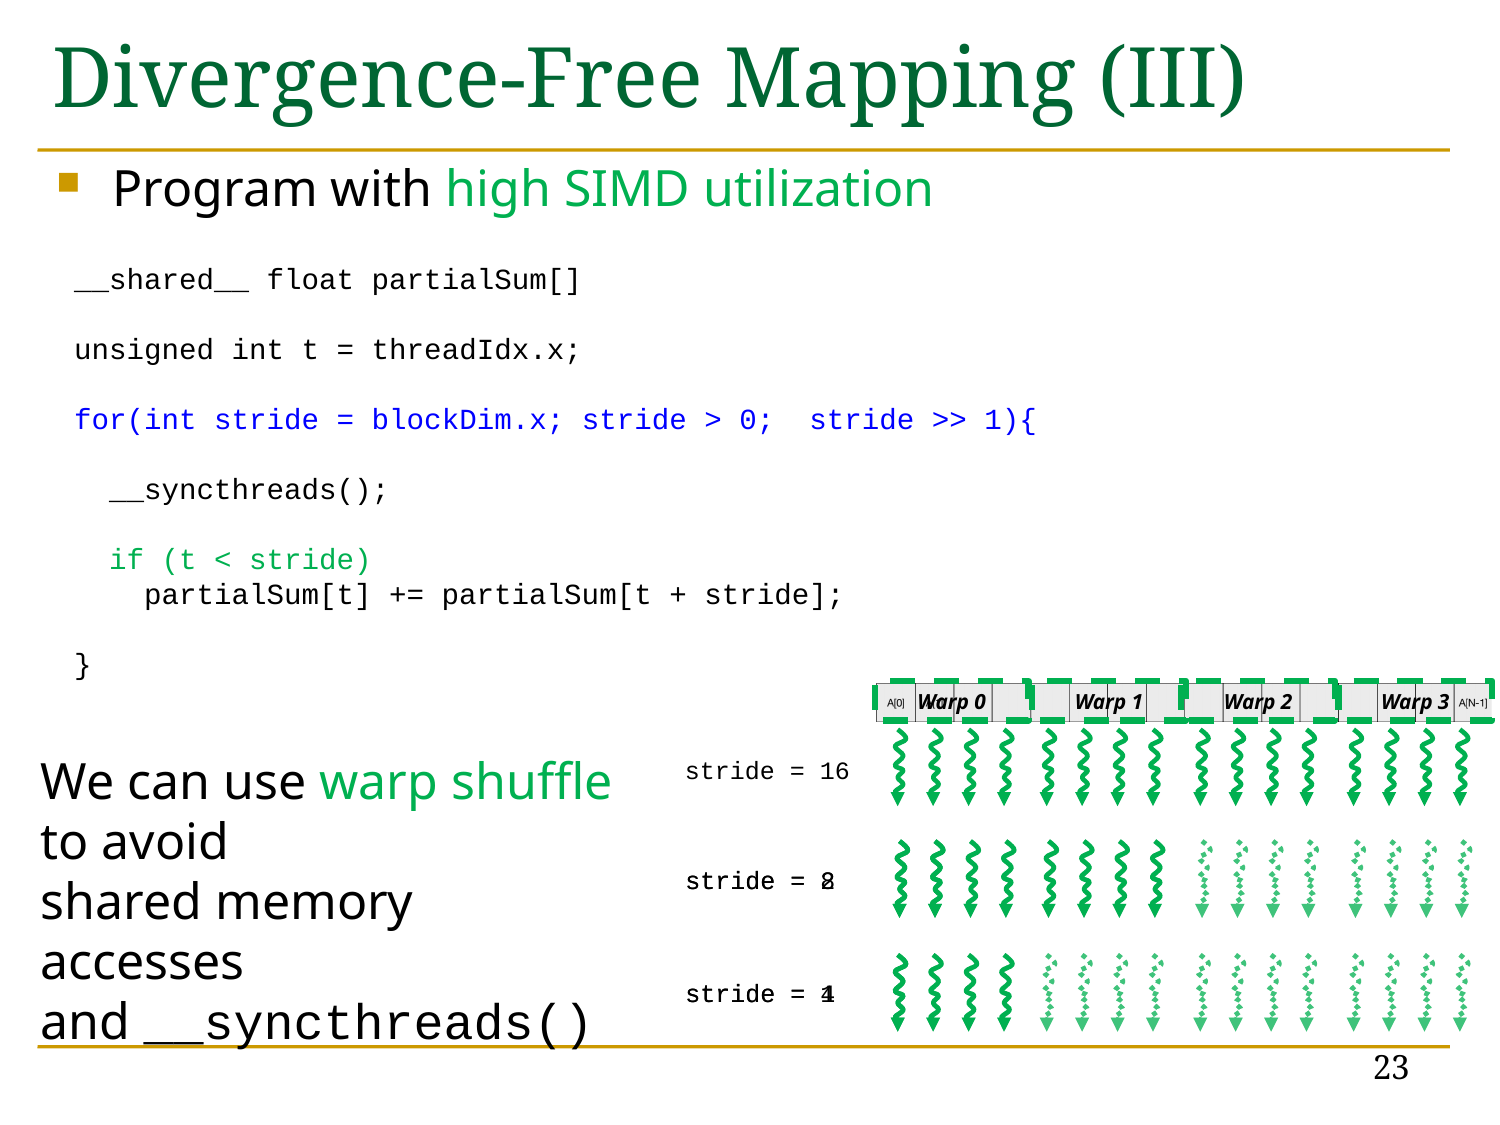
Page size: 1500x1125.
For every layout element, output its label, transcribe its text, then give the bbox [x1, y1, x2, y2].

text_box [1150, 841, 1164, 918]
text_box [1350, 841, 1364, 918]
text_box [669, 954, 1469, 1032]
text_box __shared__ float partialSum[] unsigned int t = threadIdx.x; for(int stride = blockDim.x; stride > 0; stride >> 1){ __syncthreads(); if (t < stride) partialSum[t] += partialSum[t + stride]; } [59, 253, 1365, 688]
text_box [894, 841, 908, 918]
text_box [1268, 841, 1282, 918]
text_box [894, 729, 1469, 807]
text_box [1303, 841, 1317, 918]
text_box [1114, 841, 1128, 918]
picture [875, 682, 1492, 722]
text_box [1421, 841, 1435, 918]
text_box [1386, 841, 1400, 918]
text_box [1457, 841, 1471, 918]
text_box [1001, 841, 1015, 918]
list Program with high SIMD utilization [41, 148, 1448, 1047]
text_box We can use warp shuffle to avoid shared memory accesses and __syncthreads() [25, 742, 638, 1057]
text_box [930, 841, 944, 918]
title Divergence-Free Mapping (III) [37, 0, 1451, 150]
text_box [965, 841, 979, 918]
text_box stride = 16 [670, 747, 865, 792]
text_box [1079, 841, 1093, 918]
text_box [1232, 841, 1246, 918]
text_box [1197, 841, 1211, 918]
text_box stride = 2 [670, 856, 851, 902]
text_box [1043, 841, 1058, 918]
slide_number 23 [1074, 1041, 1426, 1100]
